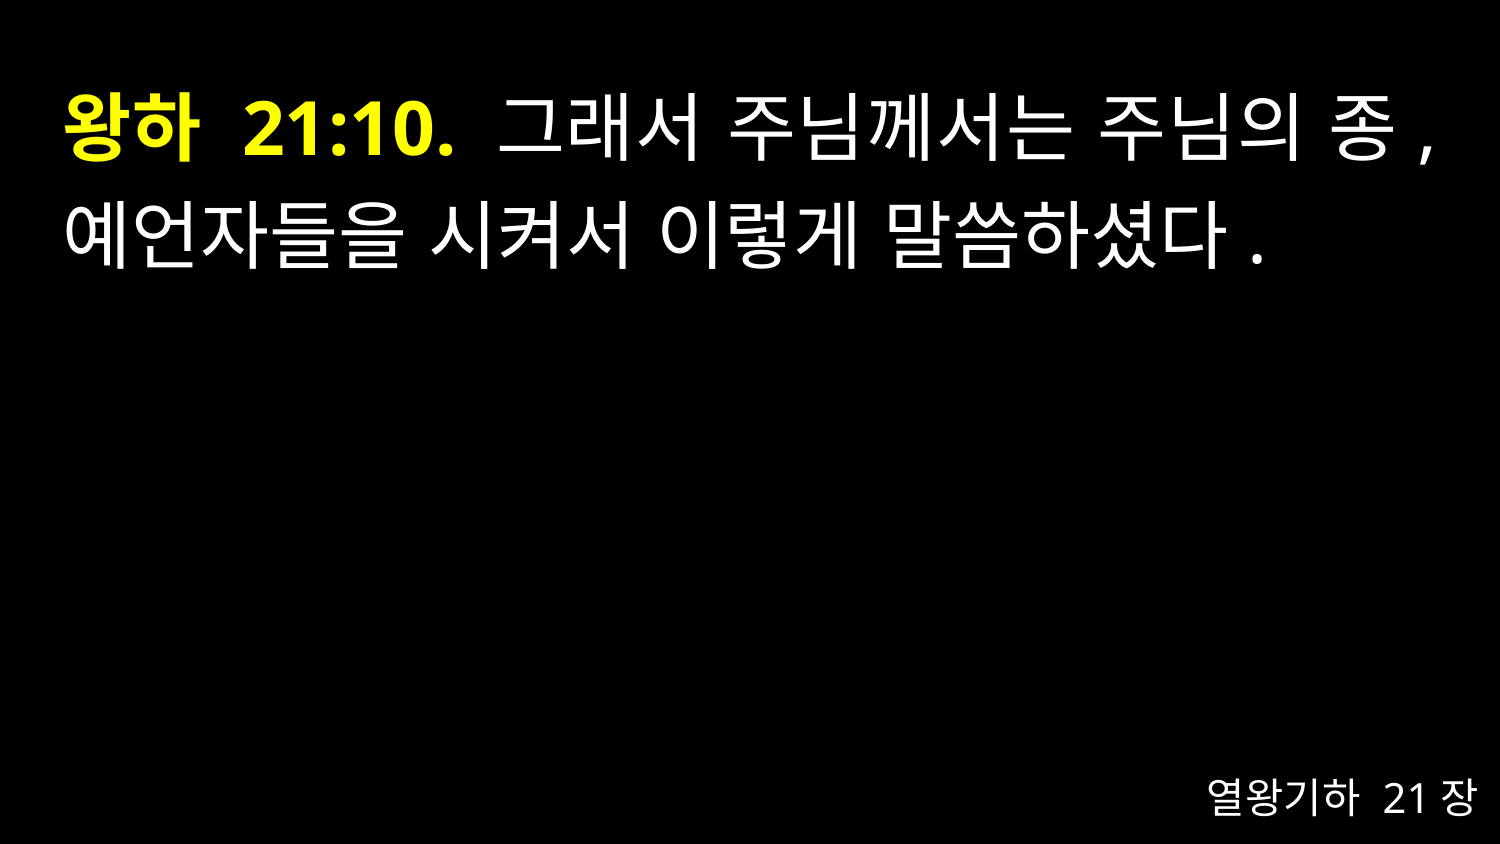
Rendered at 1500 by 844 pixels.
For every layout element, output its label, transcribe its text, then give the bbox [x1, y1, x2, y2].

subtitle 열왕기하 21장 [916, 770, 1500, 844]
title 왕하 21:10. 그래서 주님께서는 주님의 종, 예언자들을 시켜서 이렇게 말씀하셨다. [0, 0, 1500, 844]
